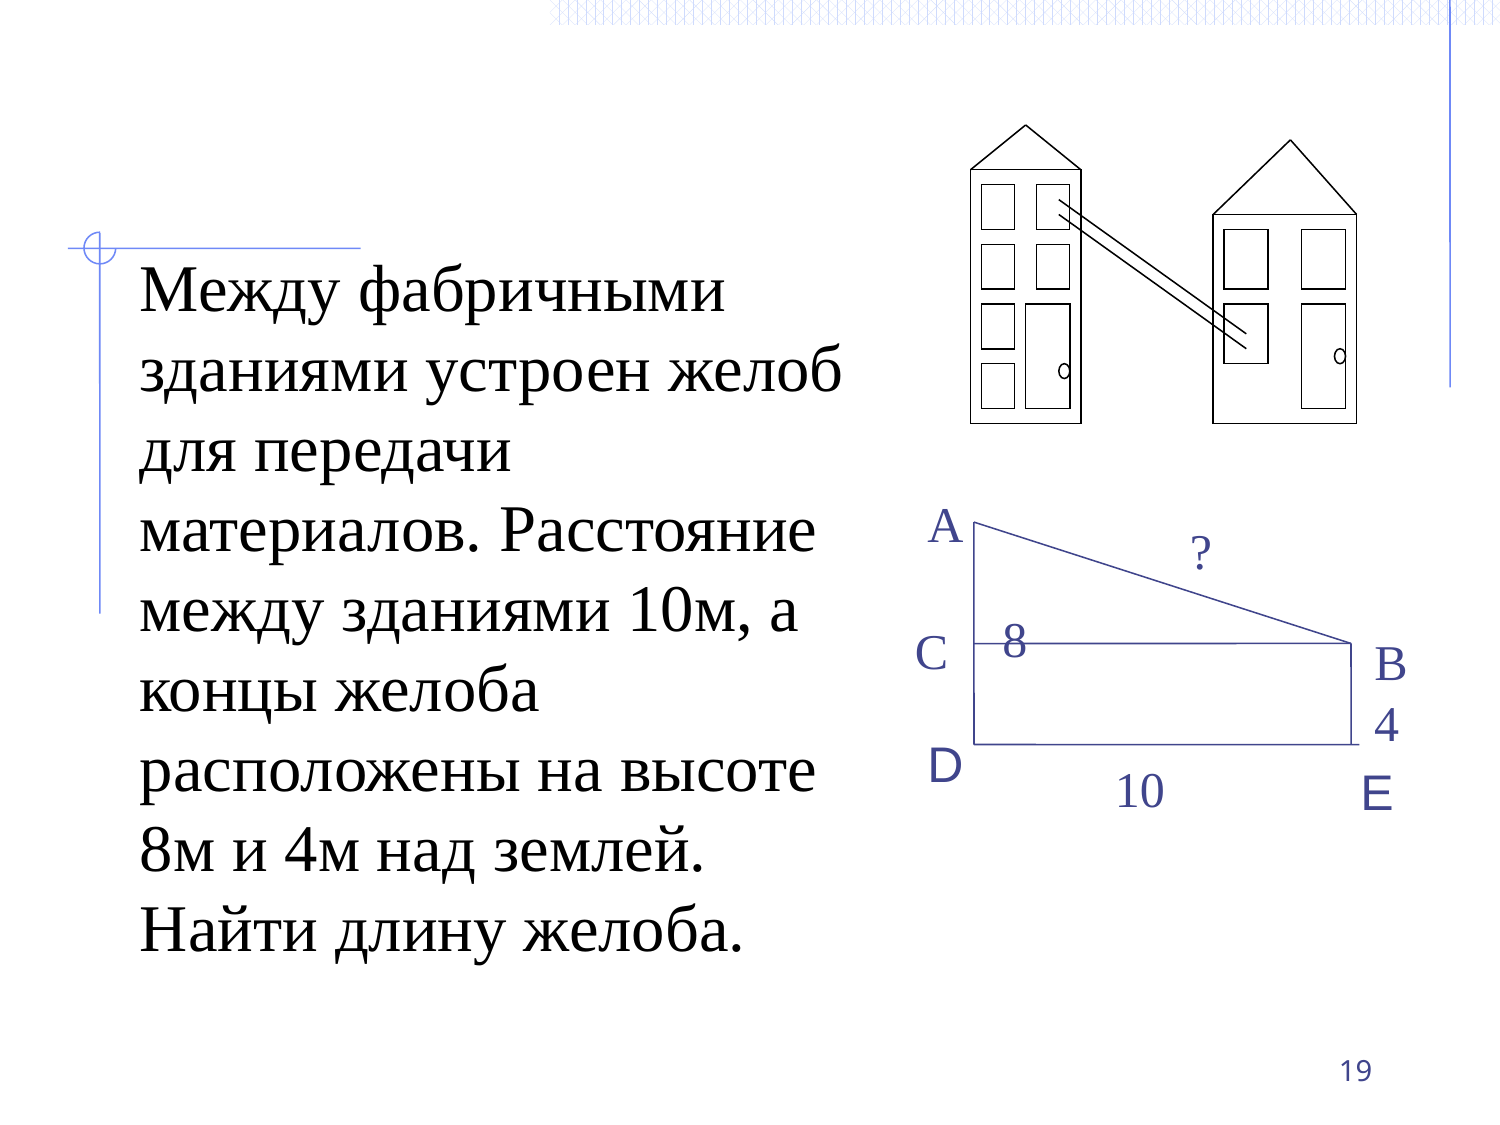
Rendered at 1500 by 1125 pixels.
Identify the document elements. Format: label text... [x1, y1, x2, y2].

text_box Между фабричными зданиями устроен желоб для передачи материалов. Расстояние между зданиями 10м, а концы желоба расположены на высоте 8м и 4м над землей. Найти длину желоба. [124, 237, 863, 1086]
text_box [937, 124, 1500, 588]
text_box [899, 424, 1426, 829]
slide_number 19 [1074, 1024, 1388, 1101]
